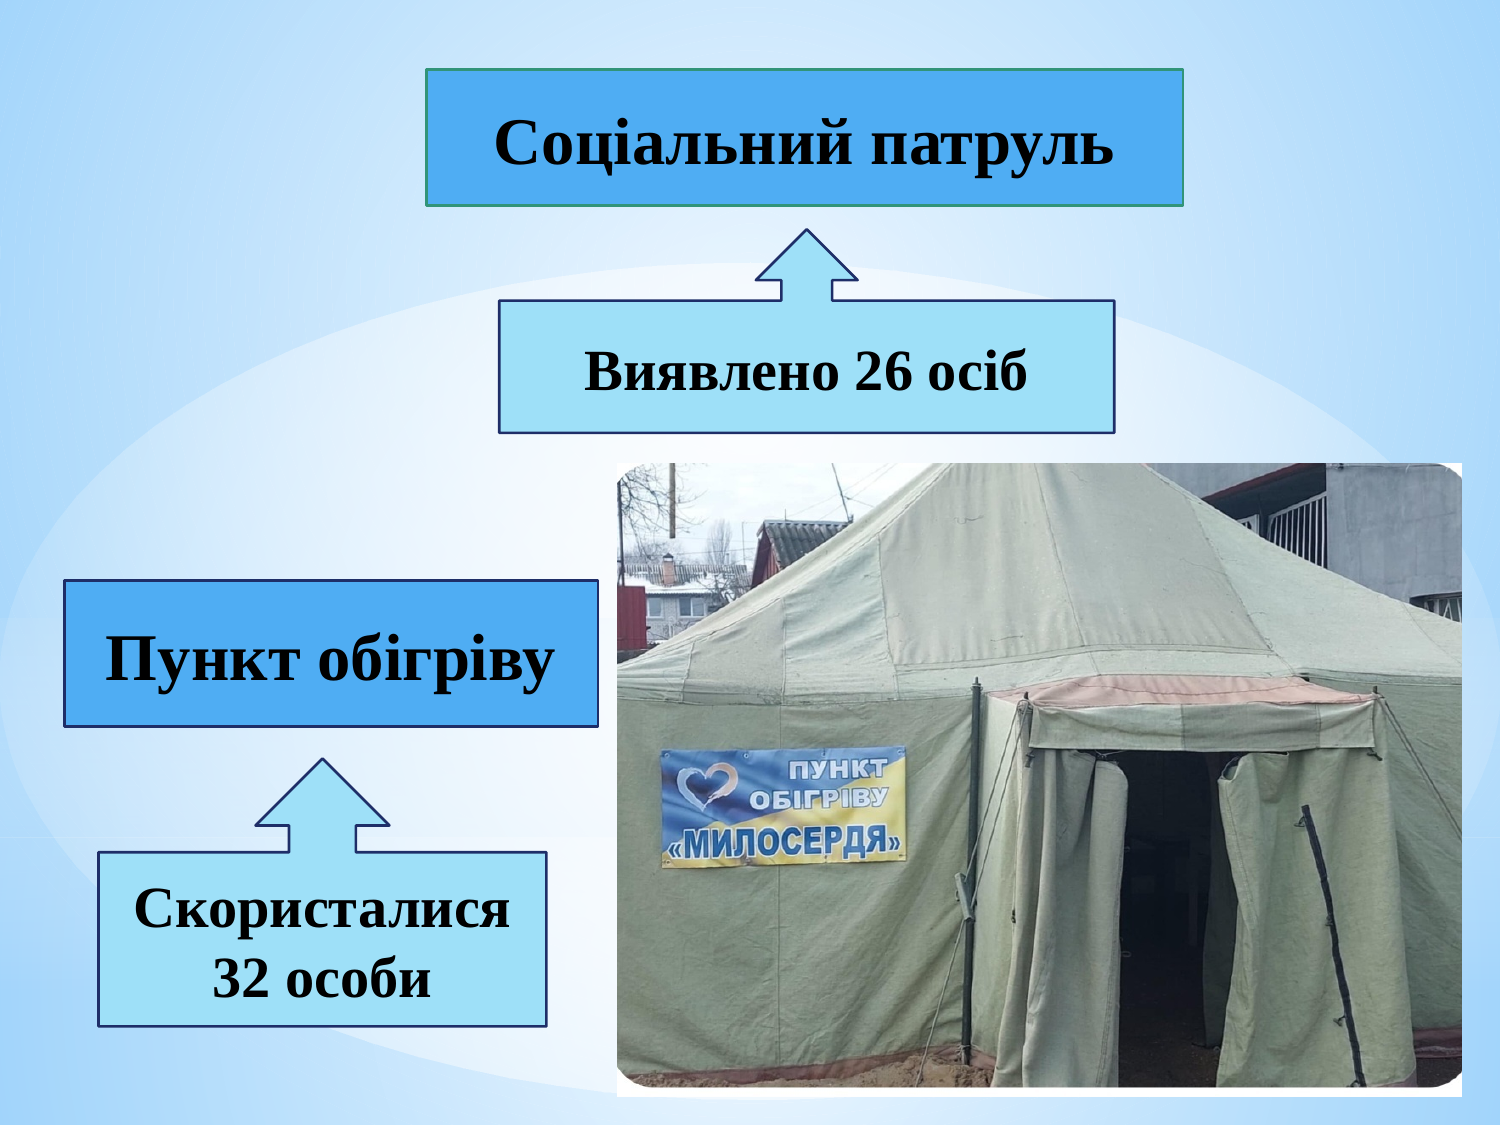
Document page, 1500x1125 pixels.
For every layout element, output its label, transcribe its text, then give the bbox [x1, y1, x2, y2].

text_box Пункт обігріву [63, 579, 599, 728]
text_box [724, 353, 1430, 460]
title Соціальний патруль [425, 68, 1184, 207]
text_box Скористалися 32 особи [97, 757, 548, 1028]
picture [616, 463, 1462, 1097]
text_box Виявлено 26 осіб [497, 228, 1116, 435]
